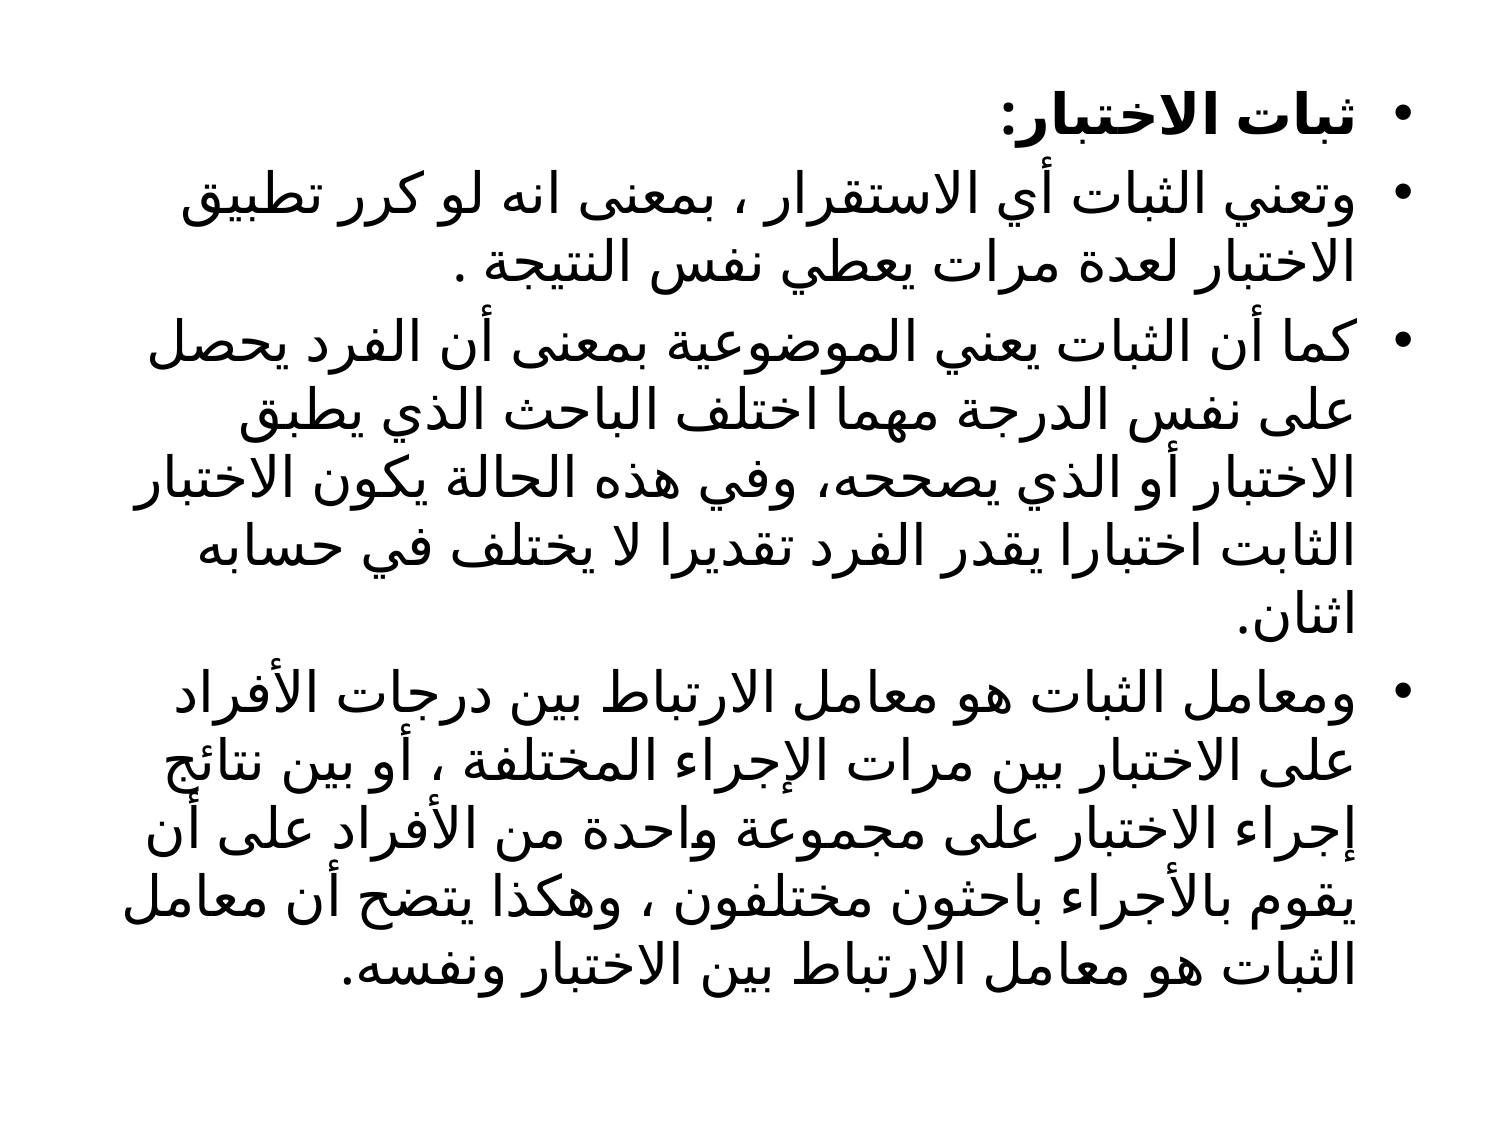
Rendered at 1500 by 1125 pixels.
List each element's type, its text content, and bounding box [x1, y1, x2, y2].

list ثبات الاختبار: وتعني الثبات أي الاستقرار ، بمعنى انه لو كرر تطبيق الاختبار لعدة مرات يعطي نفس النتيجة . كما أن الثبات يعني الموضوعية بمعنى أن الفرد يحصل على نفس الدرجة مهما اختلف الباحث الذي يطبق الاختبار أو الذي يصححه، وفي هذه الحالة يكون الاختبار الثابت اختبارا يقدر الفرد تقديرا لا يختلف في حسابه اثنان. ومعامل الثبات هو معامل الارتباط بين درجات الأفراد على الاختبار بين مرات الإجراء المختلفة ، أو بين نتائج إجراء الاختبار على مجموعة واحدة من الأفراد على أن يقوم بالأجراء باحثون مختلفون ، وهكذا يتضح أن معامل الثبات هو معامل الارتباط بين الاختبار ونفسه. [75, 70, 1425, 1005]
